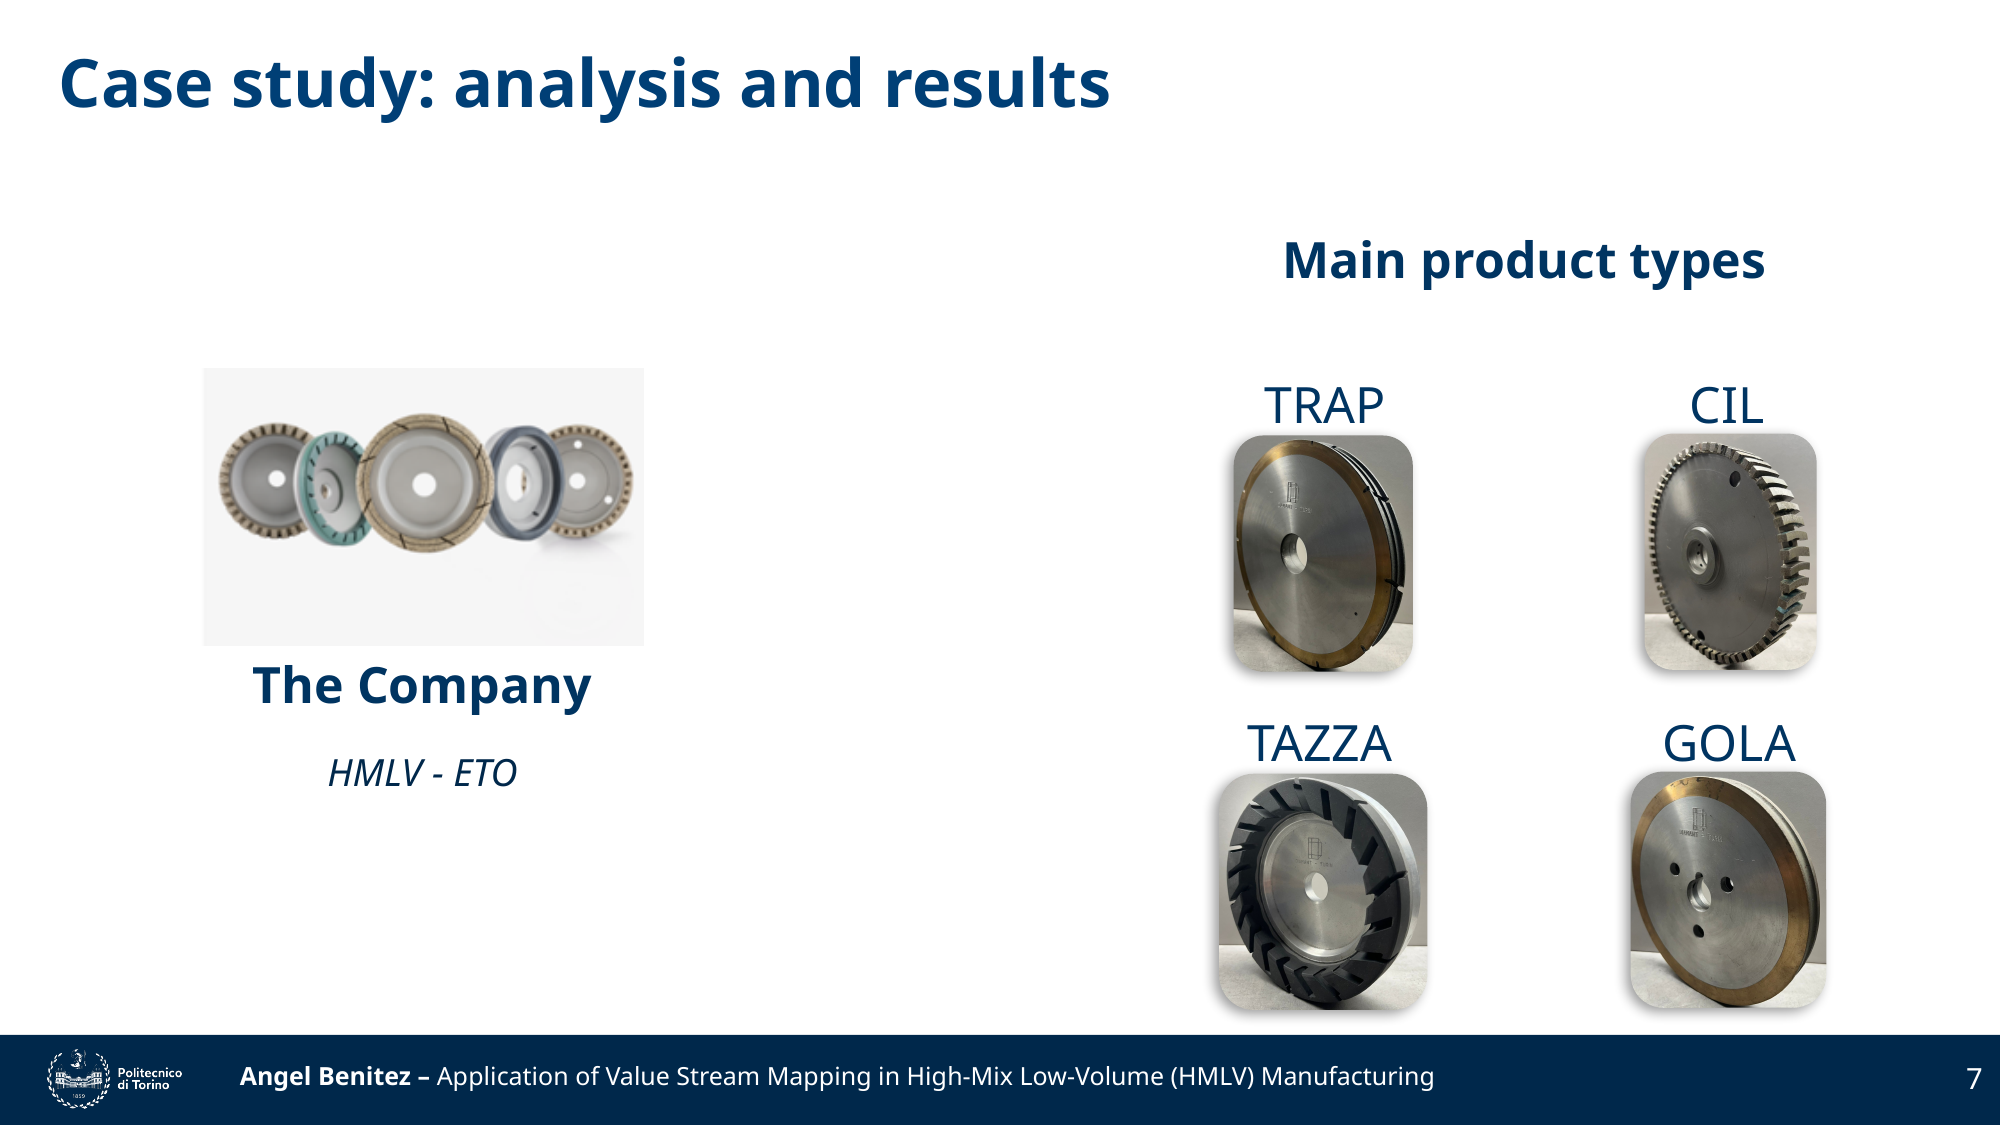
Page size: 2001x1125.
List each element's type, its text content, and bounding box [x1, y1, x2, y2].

picture [1630, 771, 1827, 1008]
text_box HMLV - ETO [312, 741, 533, 801]
text_box TRAP [1243, 365, 1407, 434]
text_box CIL [1670, 365, 1785, 429]
text_box Angel Benitez – Application of Value Stream Mapping in High-Mix Low-Volume (HMLV) Manufacturing [224, 1053, 1925, 1114]
text_box GOLA [1631, 703, 1828, 784]
text_box 7 [1925, 1053, 1998, 1114]
title Case study: analysis and results [43, 29, 1957, 207]
picture [1644, 433, 1817, 670]
picture [47, 1049, 182, 1109]
picture [1219, 773, 1428, 1010]
text_box Main product types [1161, 220, 1887, 321]
picture [1233, 435, 1413, 672]
text_box TAZZA [1230, 703, 1410, 772]
list The Company [201, 646, 644, 745]
picture [201, 367, 644, 646]
